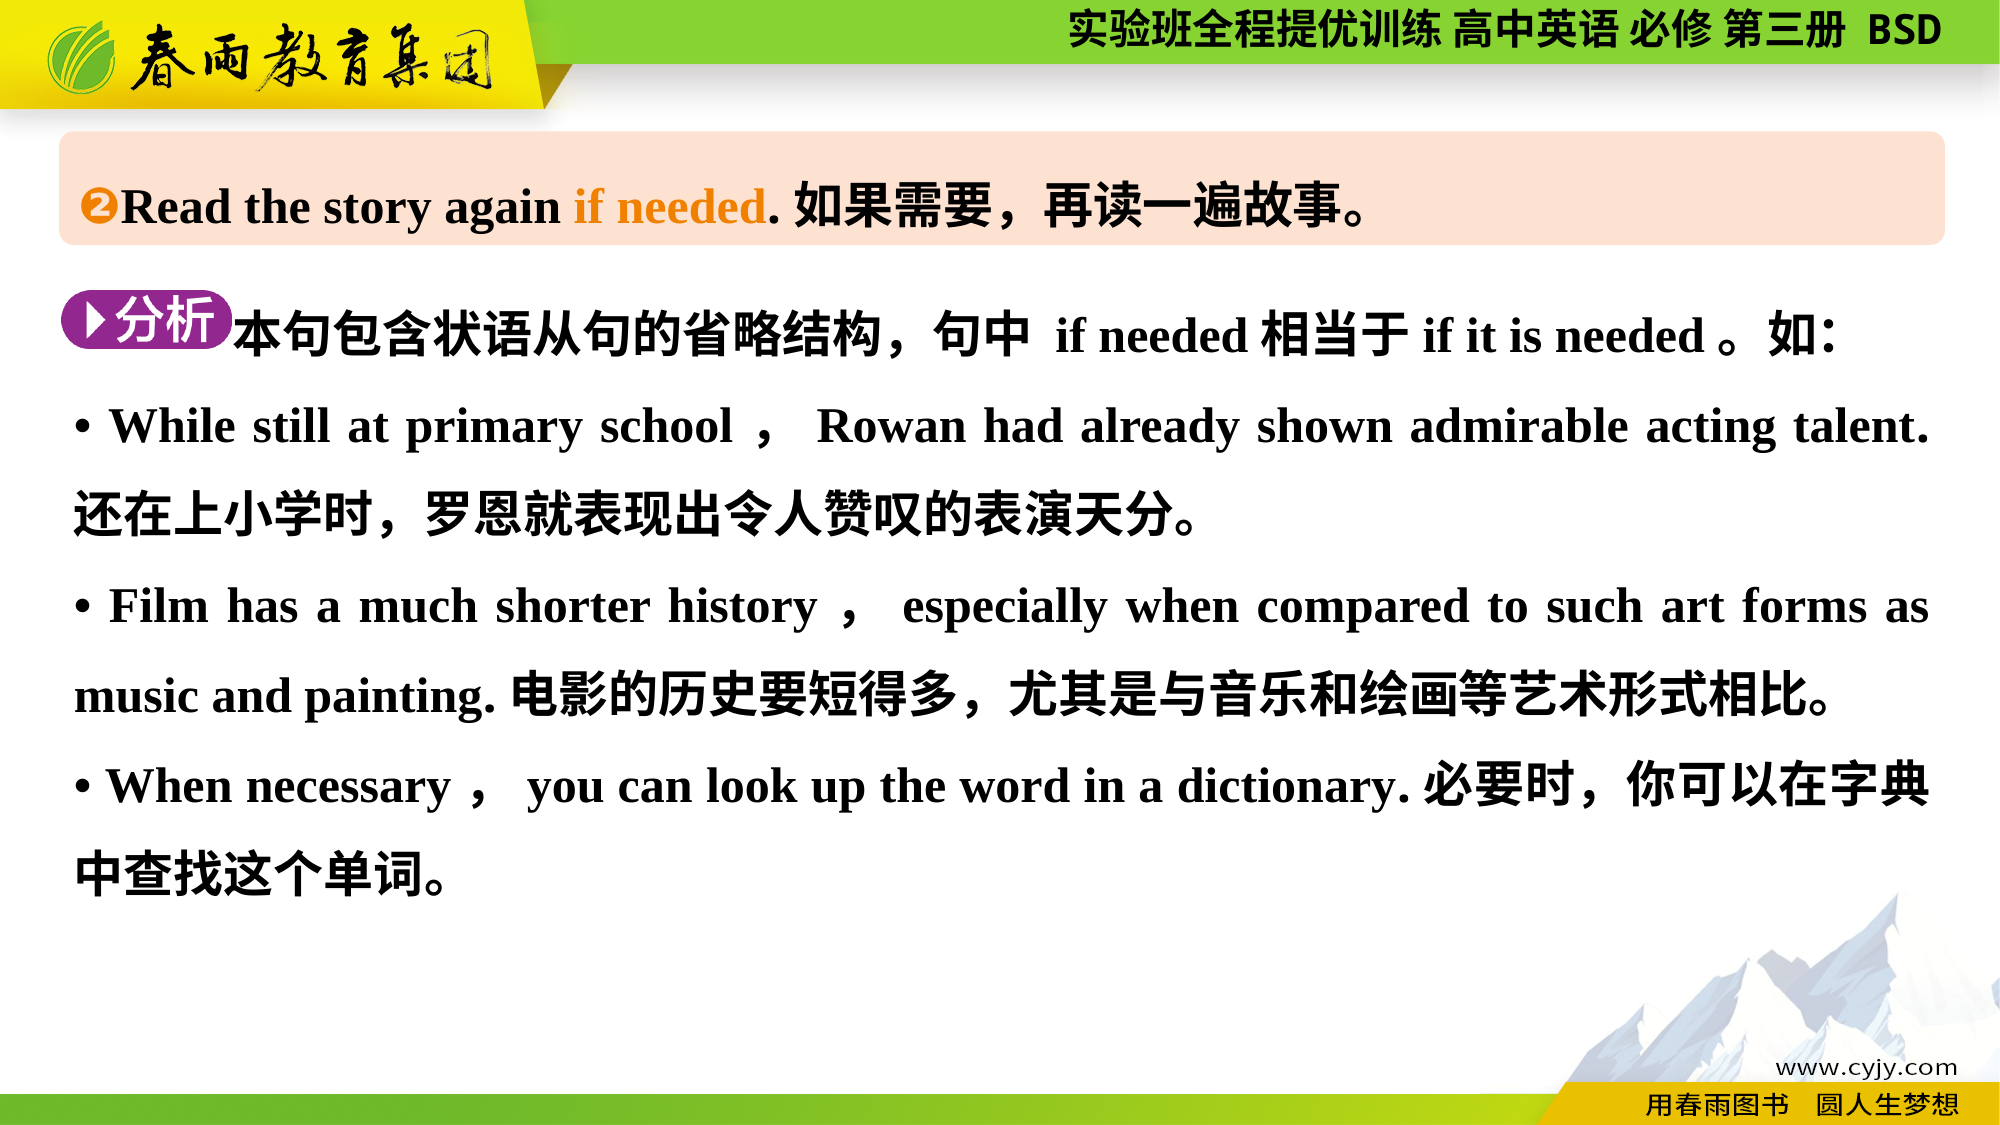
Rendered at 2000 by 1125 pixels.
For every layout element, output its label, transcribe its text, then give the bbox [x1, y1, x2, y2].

picture [0, 0, 2000, 1125]
text_box ❷Read the story again if needed.如果需要，再读一遍故事。 [59, 131, 1945, 245]
text_box 本句包含状语从句的省略结构，句中 if needed相当于if it is needed。如： • While still at primary school，Rowan had already shown admirable acting talent. 还在上小学时，罗恩就表现出令人赞叹的表演天分。 • Film has a much shorter history，especially when compared to such art forms as music and painting.电影的历史要短得多，尤其是与音乐和绘画等艺术形式相比。 • When necessary，you can look up the word in a dictionary.必要时，你可以在字典中查找这个单词。 [59, 265, 1945, 911]
